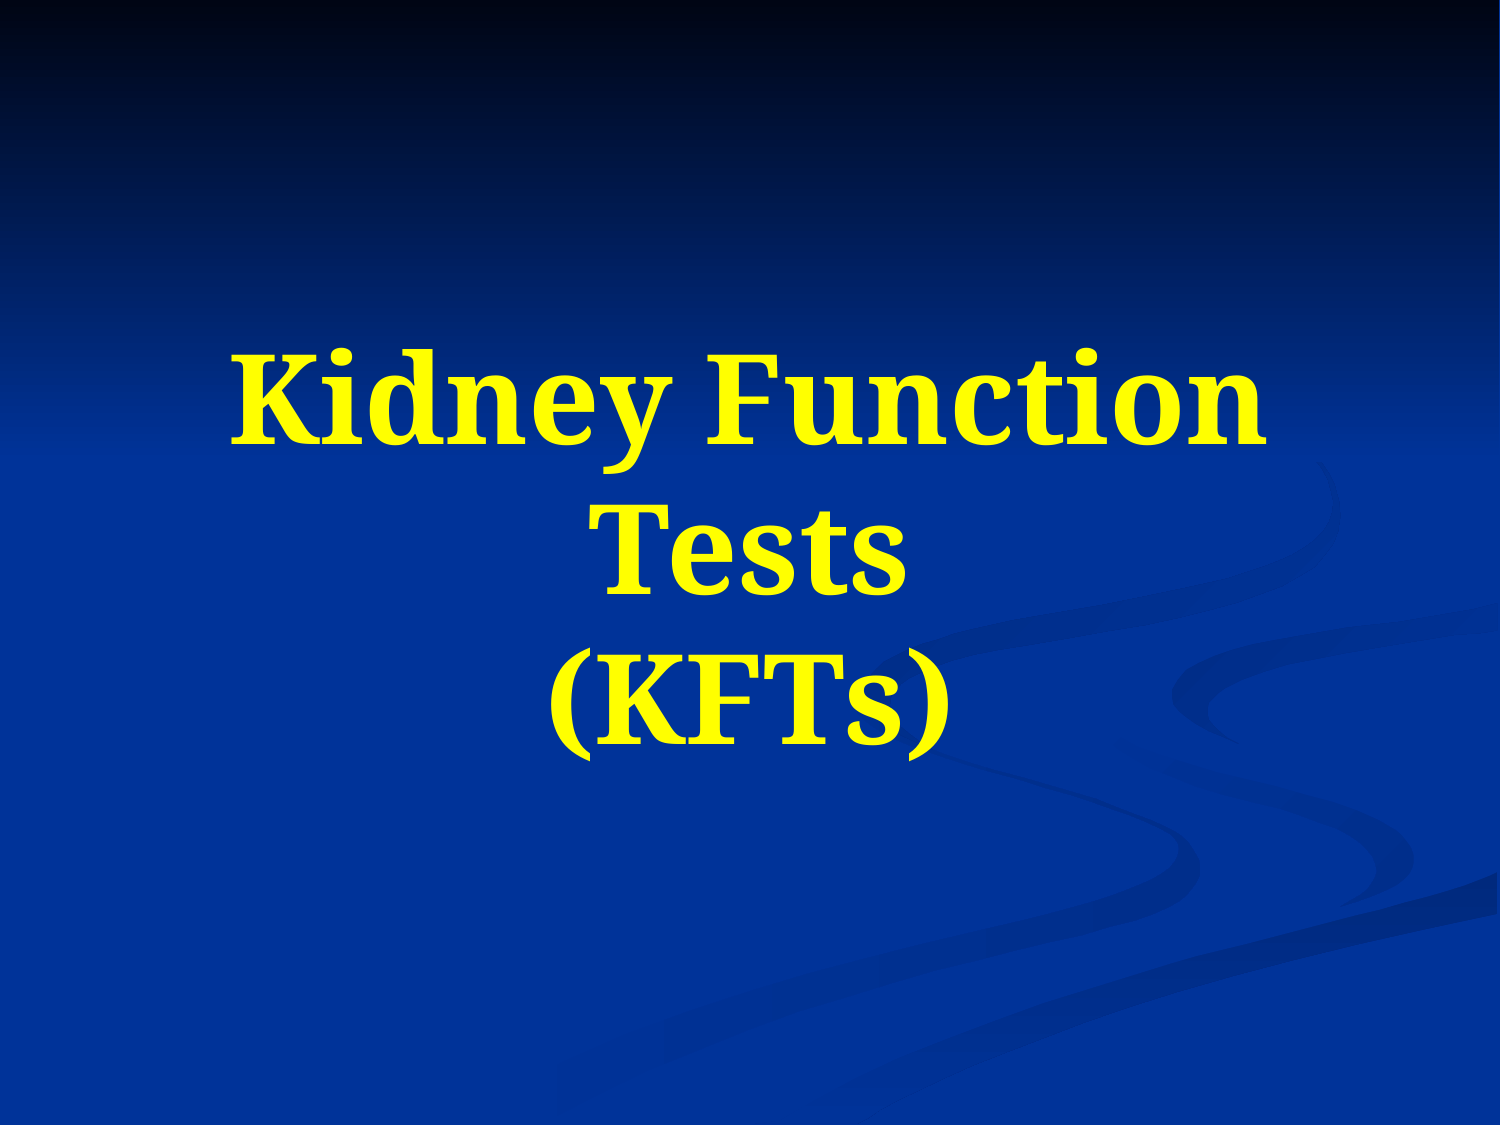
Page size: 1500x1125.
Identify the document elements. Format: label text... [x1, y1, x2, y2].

title Kidney Function Tests (KFTs) [112, 284, 1388, 805]
